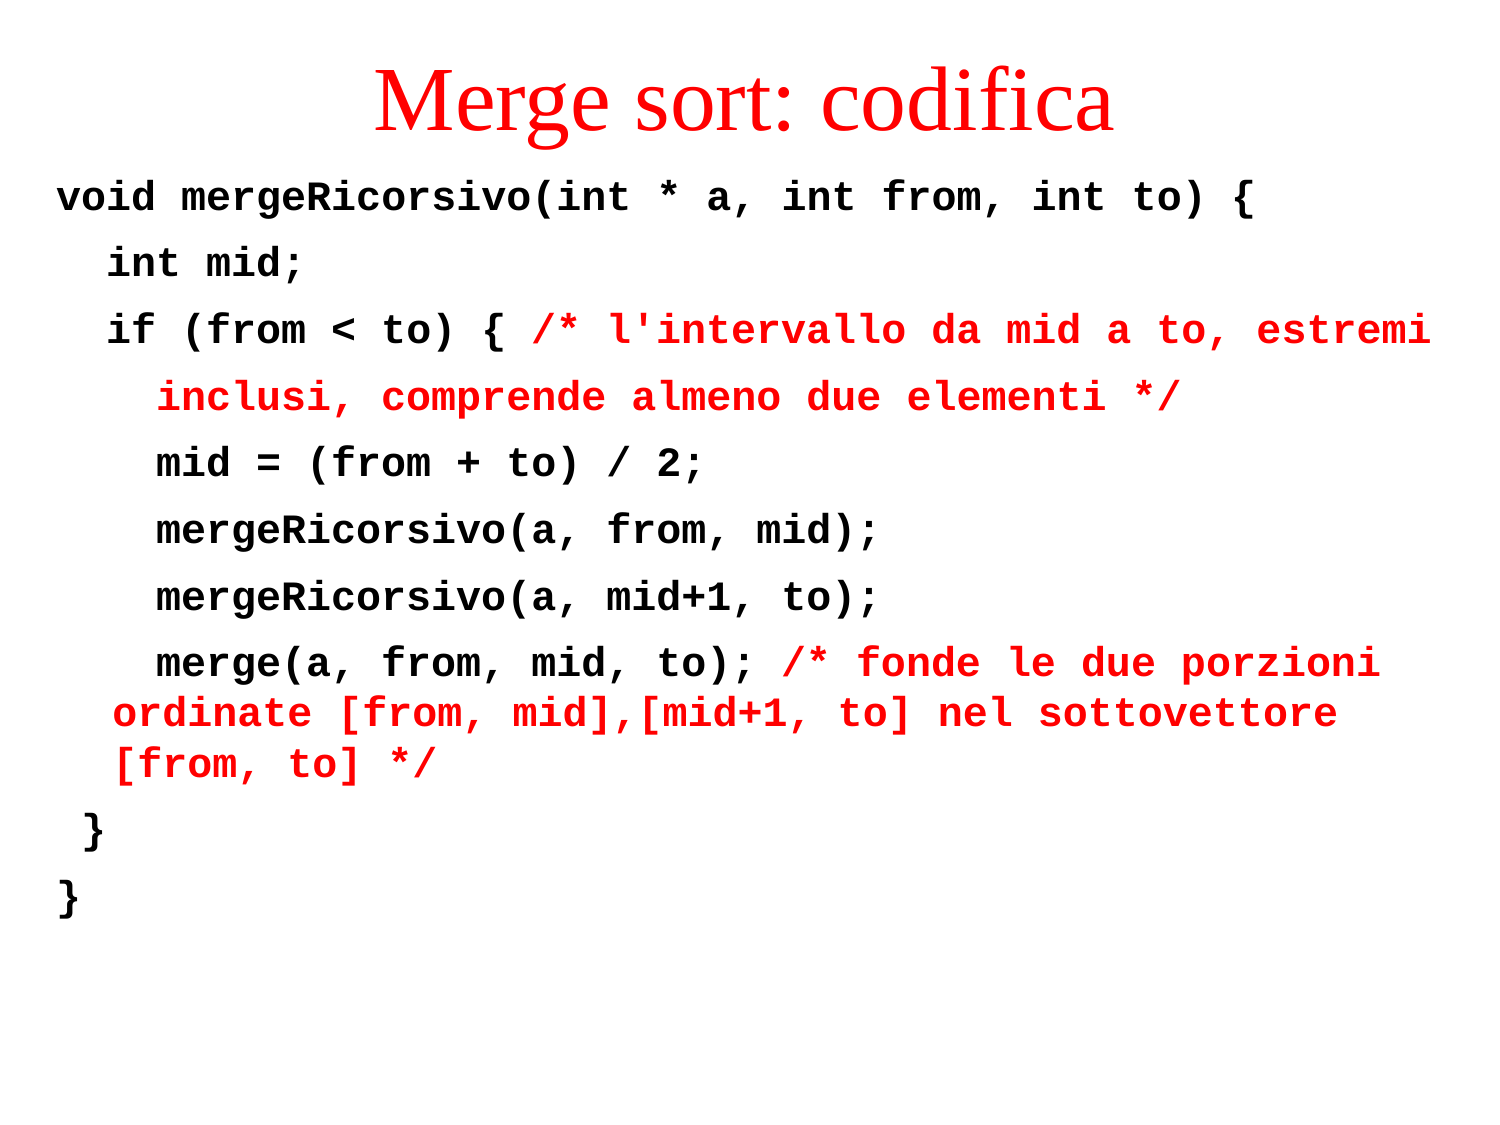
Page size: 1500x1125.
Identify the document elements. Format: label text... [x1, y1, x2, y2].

title Merge sort: codifica [107, 0, 1383, 160]
list void mergeRicorsivo(int * a, int from, int to) { int mid; if (from < to) { /* l'intervallo da mid a to, estremi inclusi, comprende almeno due elementi */ mid = (from + to) / 2; mergeRicorsivo(a, from, mid); mergeRicorsivo(a, mid+1, to); merge(a, from, mid, to); /* fonde le due porzioni ordinate [from, mid],[mid+1, to] nel sottovettore [from, to] */ } } [41, 160, 1500, 1024]
